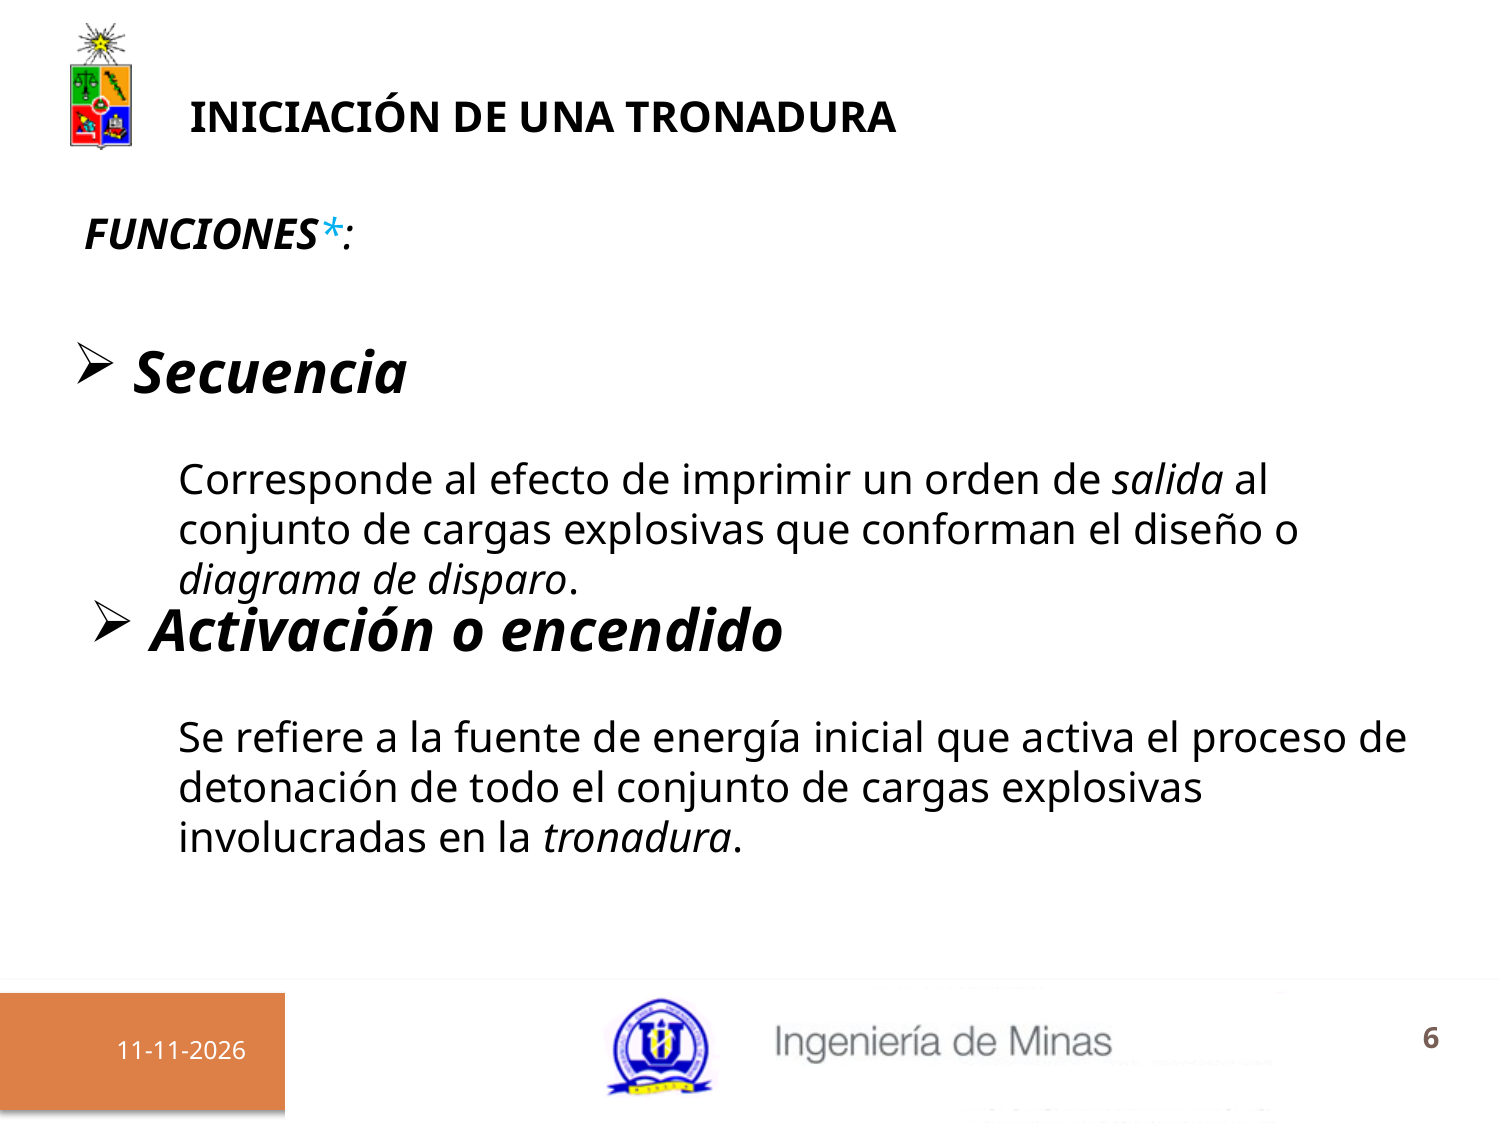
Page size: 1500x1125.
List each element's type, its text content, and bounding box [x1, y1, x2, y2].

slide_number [12, 995, 279, 1108]
text_box Iniciación de una tronadura [175, 81, 1266, 148]
text_box Activación o encendido [35, 585, 914, 671]
picture [69, 23, 132, 151]
text_box Se refiere a la fuente de energía inicial que activa el proceso de detonación de todo el conjunto de cargas explosivas involucradas en la tronadura. [164, 703, 1430, 868]
text_box Corresponde al efecto de imprimir un orden de salida al conjunto de cargas explosivas que conforman el diseño o diagrama de disparo. [163, 445, 1348, 611]
text_box Secuencia [17, 328, 424, 413]
picture [285, 980, 1500, 1125]
text_box Funciones*: [70, 199, 1161, 265]
